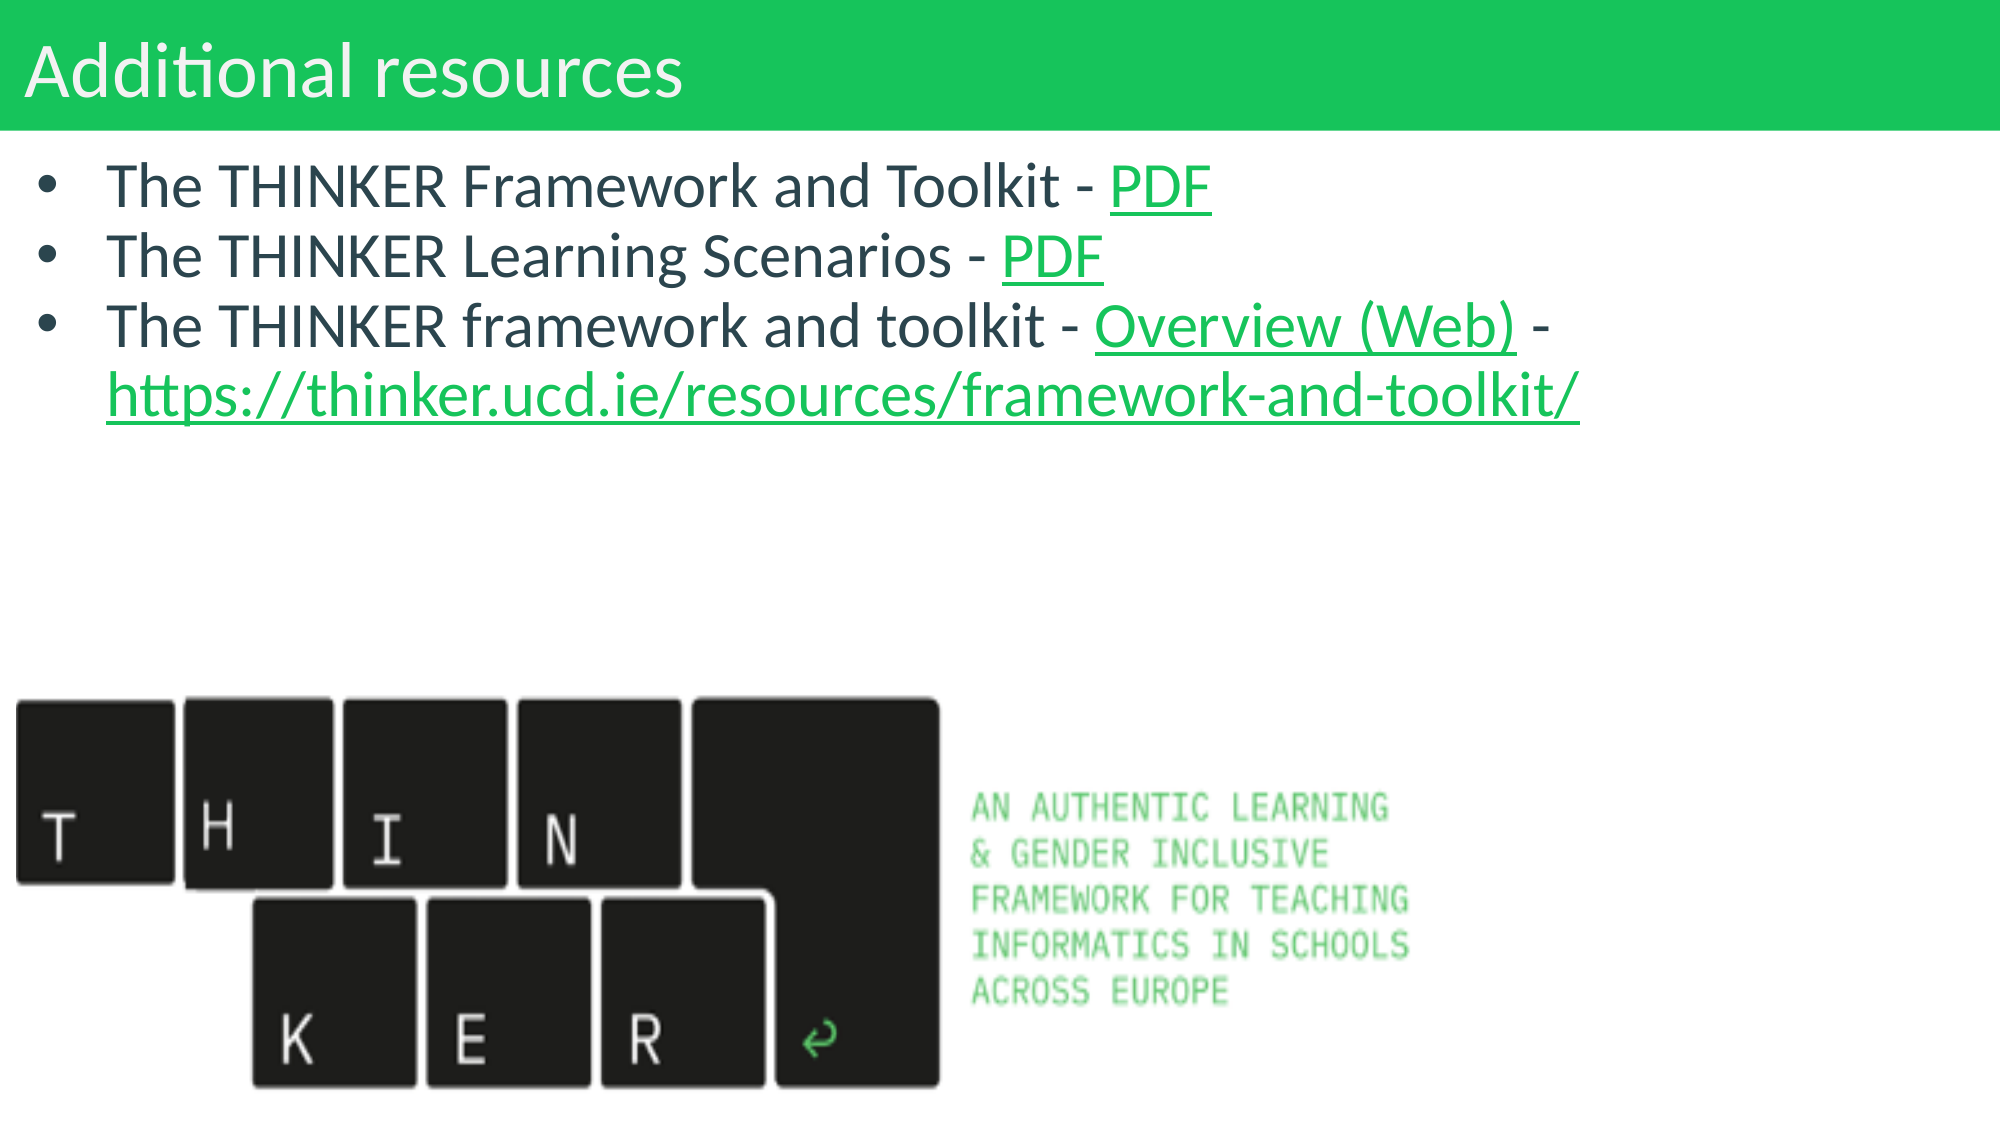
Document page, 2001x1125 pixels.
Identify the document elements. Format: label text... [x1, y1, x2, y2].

title Additional resources [16, 13, 1976, 131]
picture [15, 693, 1437, 1108]
list The THINKER Framework and Toolkit - PDF The THINKER Learning Scenarios - PDF The THINKER framework and toolkit - Overview (Web) - https://thinker.ucd.ie/resources/framework-and-toolkit/ [16, 144, 1976, 1108]
